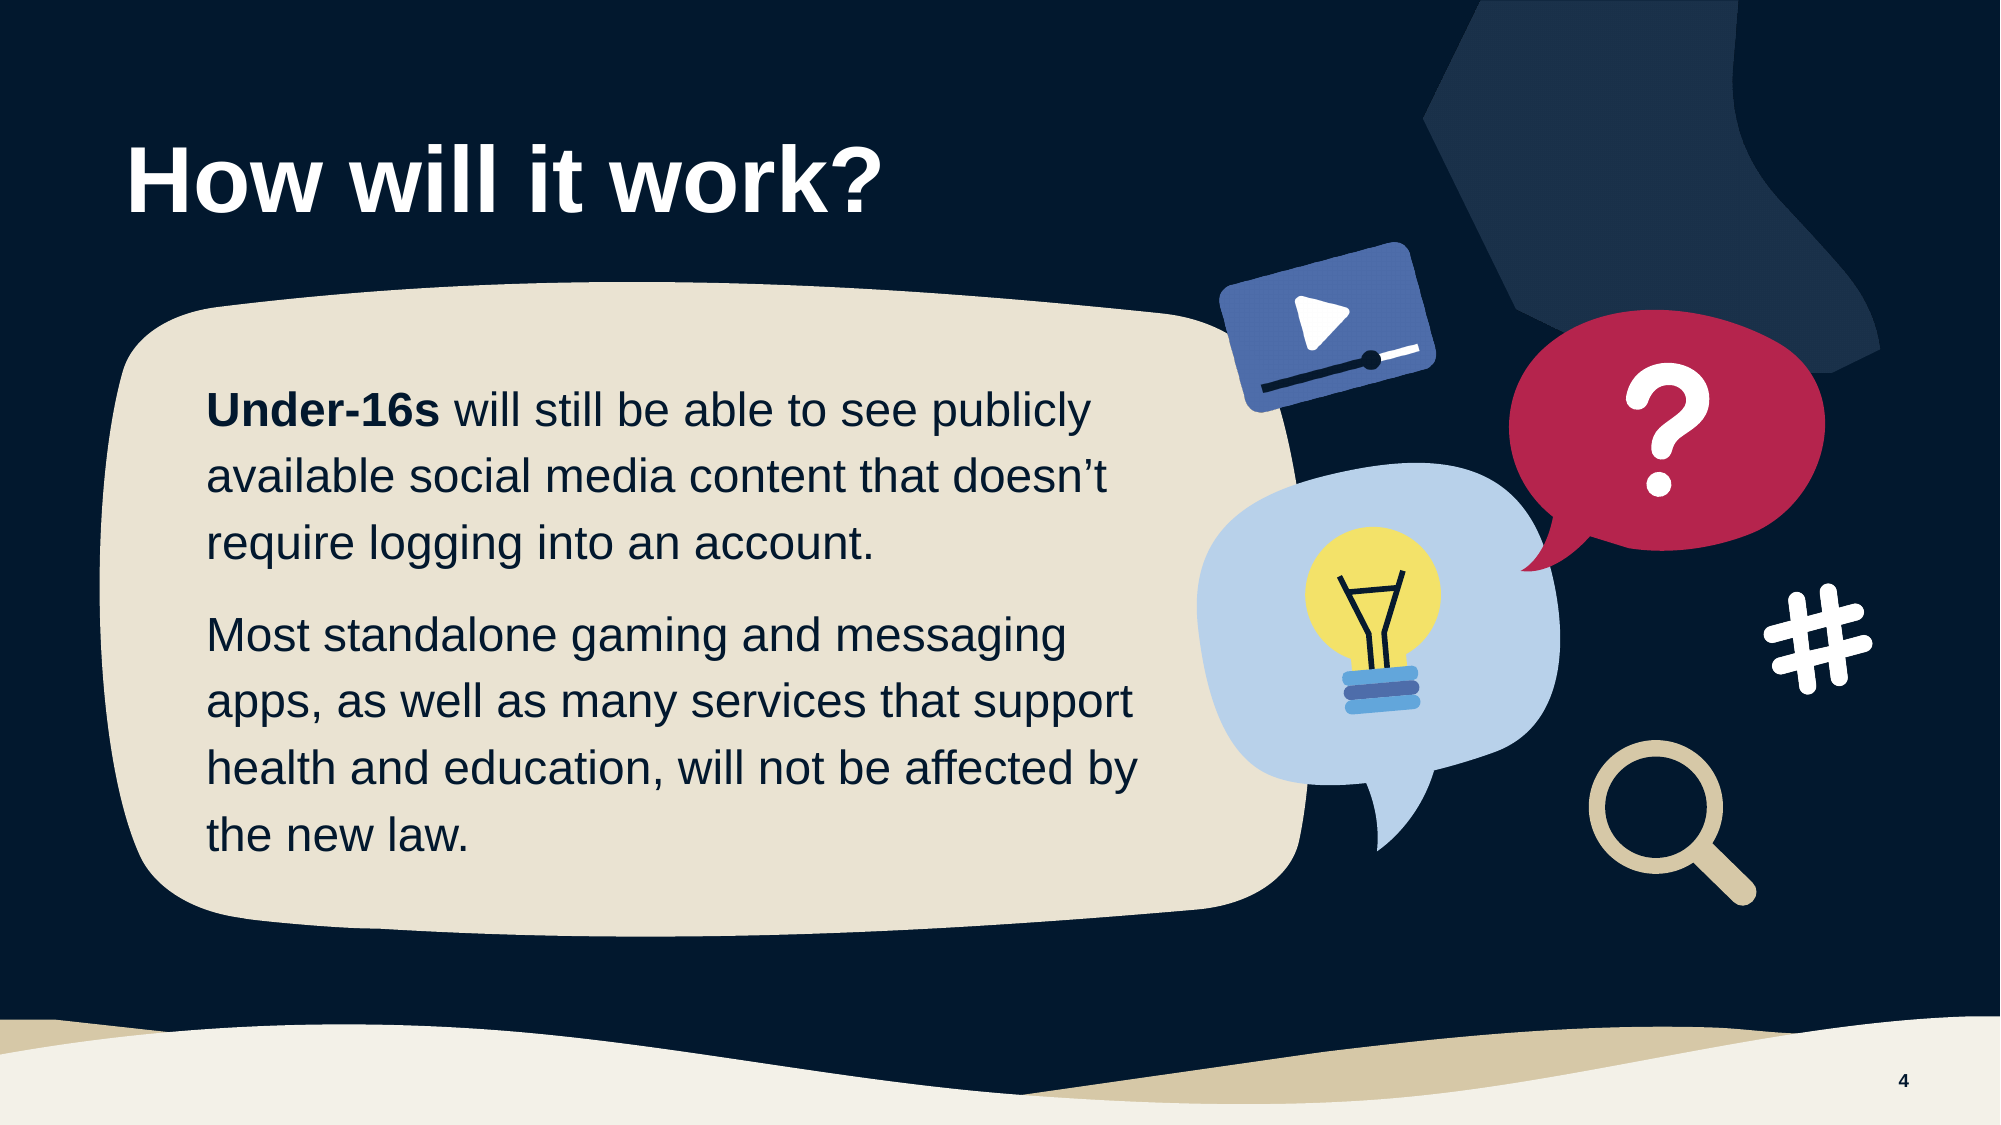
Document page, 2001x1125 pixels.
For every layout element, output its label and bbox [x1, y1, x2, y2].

picture [1756, 577, 1880, 701]
picture [1417, 0, 2000, 373]
picture [1215, 238, 1440, 416]
